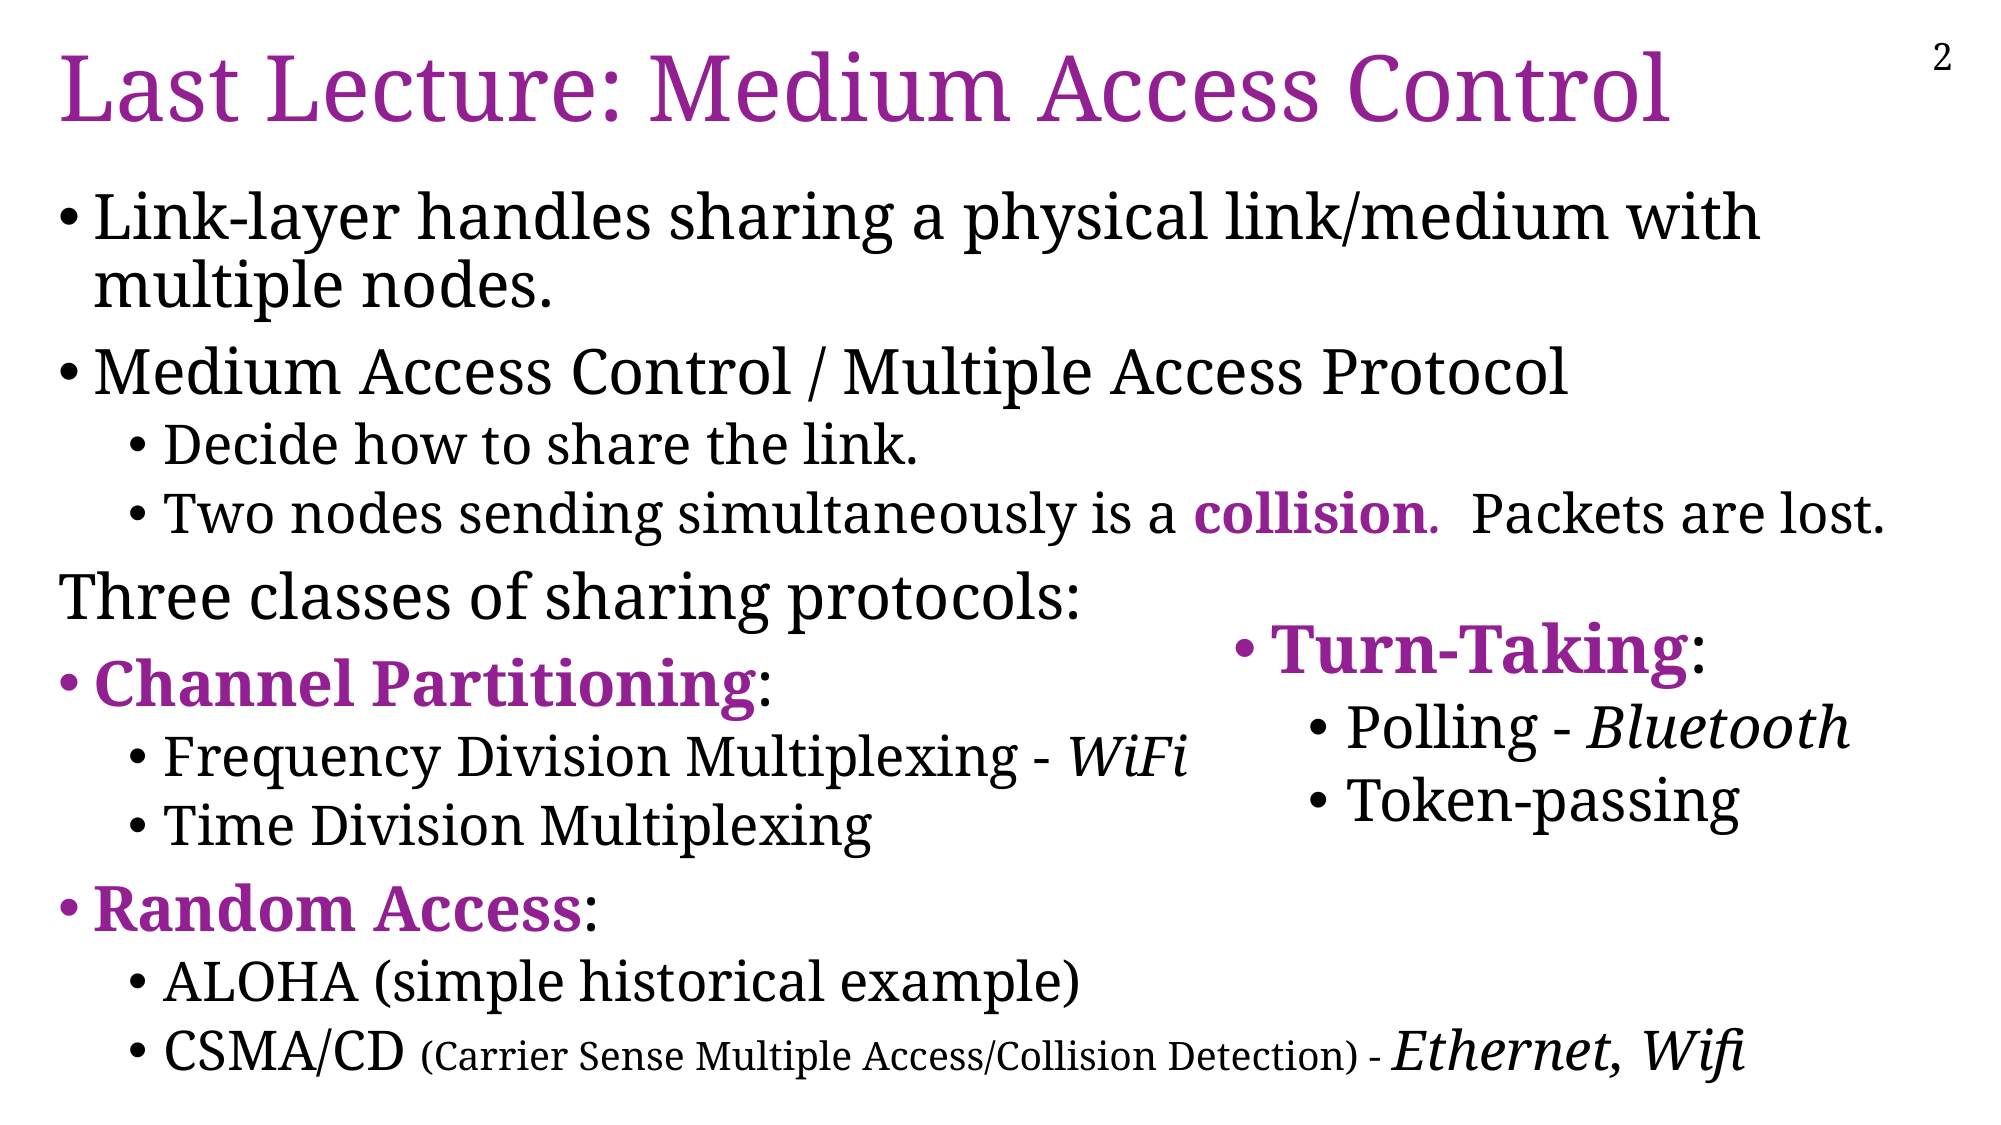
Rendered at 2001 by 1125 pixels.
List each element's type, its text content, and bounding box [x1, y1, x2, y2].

list Link-layer handles sharing a physical link/medium with multiple nodes. Medium Access Control / Multiple Access Protocol Decide how to share the link. Two nodes sending simultaneously is a collision. Packets are lost. Three classes of sharing protocols: Channel Partitioning: Frequency Division Multiplexing - WiFi Time Division Multiplexing Random Access: ALOHA (simple historical example) CSMA/CD (Carrier Sense Multiple Access/Collision Detection) - Ethernet, Wifi [43, 177, 1953, 1101]
list Turn-Taking: Polling - Bluetooth Token-passing [1218, 608, 1953, 995]
title Last Lecture: Medium Access Control [43, 25, 1953, 158]
